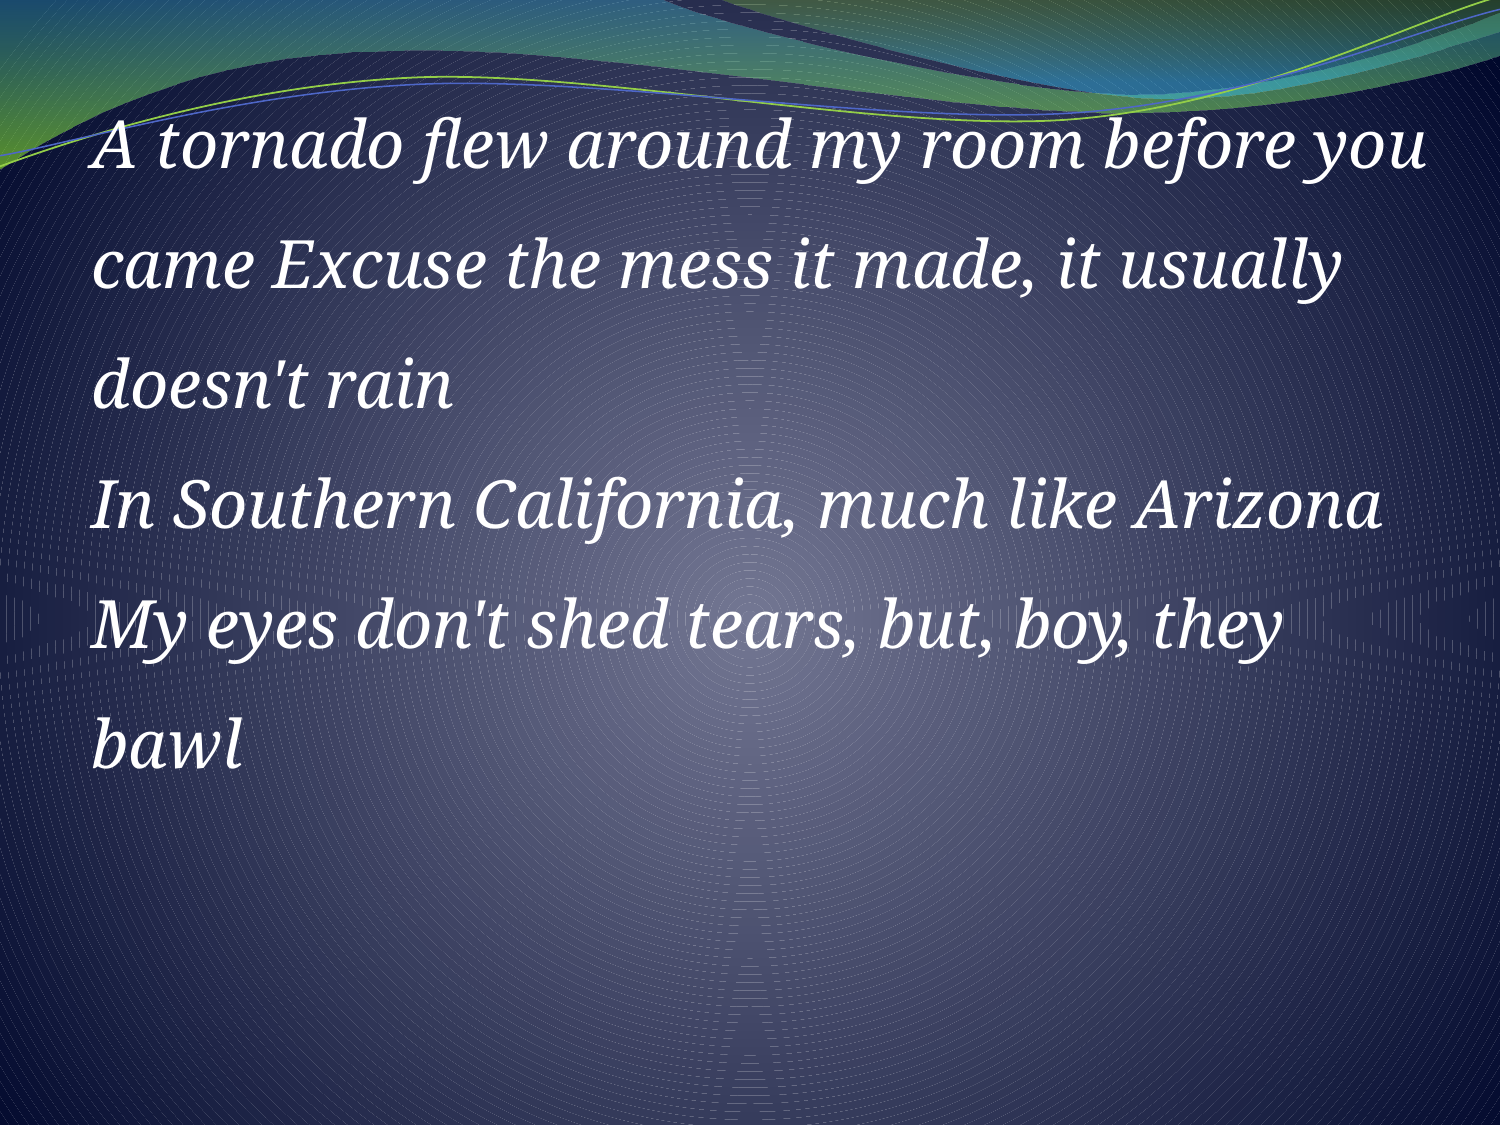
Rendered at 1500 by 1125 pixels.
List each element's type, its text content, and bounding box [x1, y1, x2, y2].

text_box A tornado flew around my room before you came Excuse the mess it made, it usually doesn't rain In Southern California, much like Arizona My eyes don't shed tears, but, boy, they bawl [76, 54, 1447, 924]
